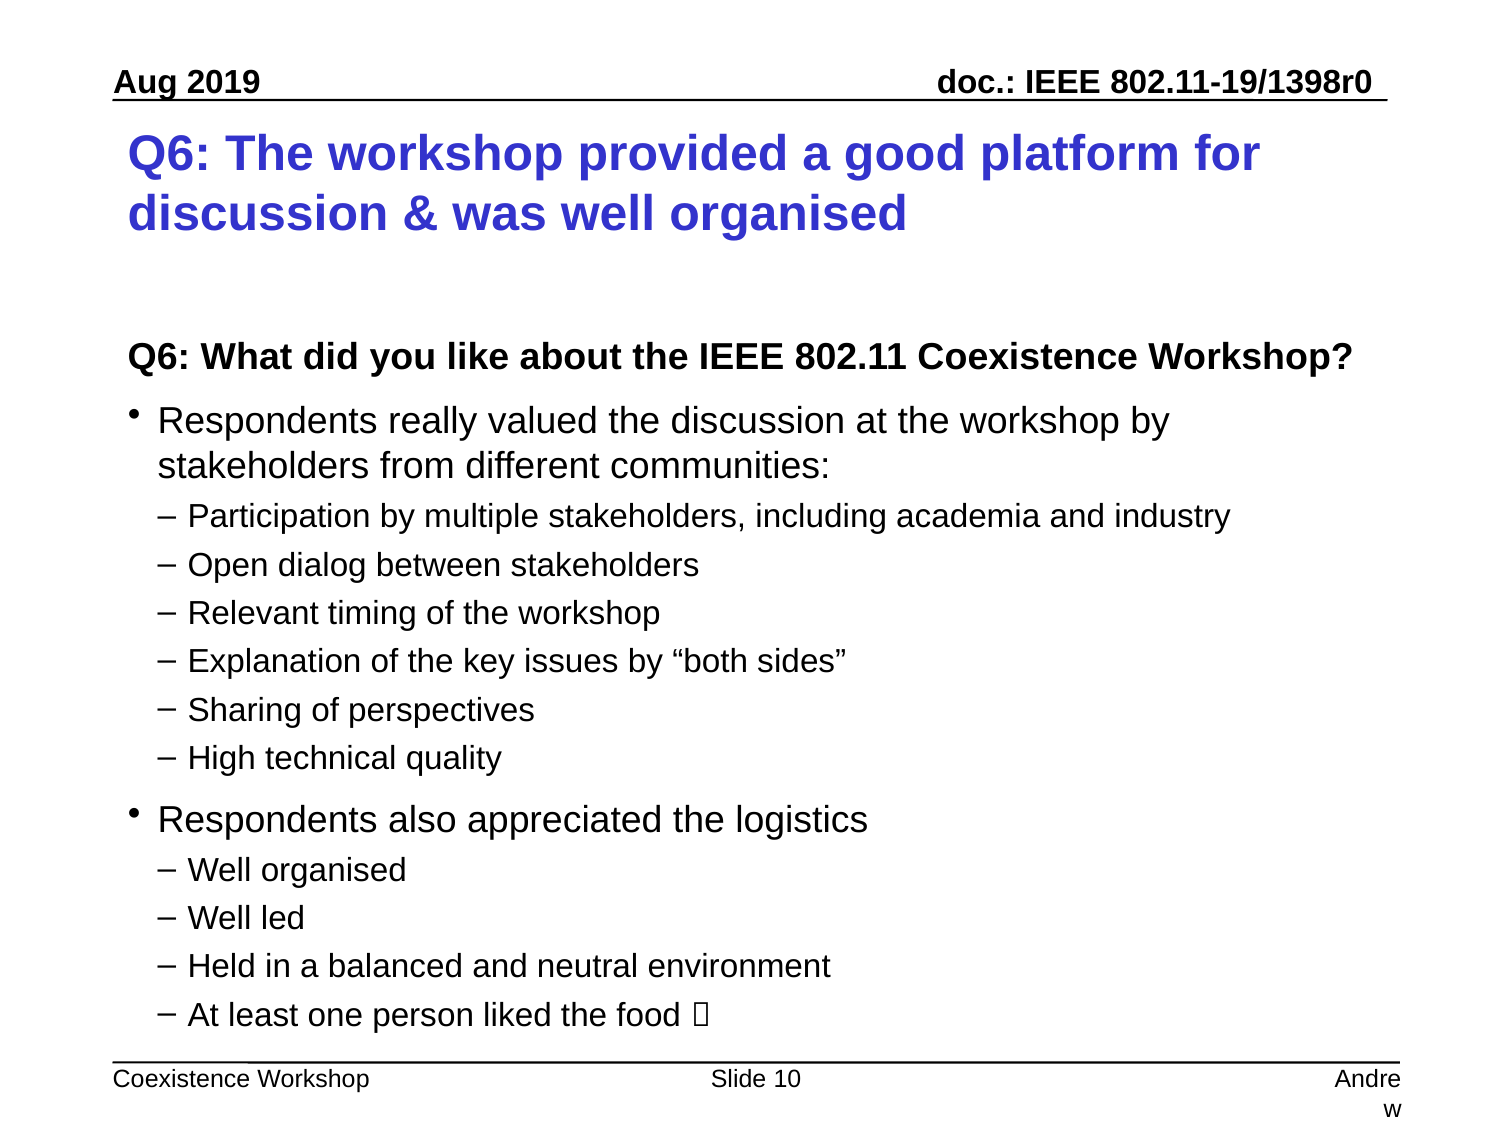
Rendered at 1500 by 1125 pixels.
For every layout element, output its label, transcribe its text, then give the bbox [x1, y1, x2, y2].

list Q6: What did you like about the IEEE 802.11 Coexistence Workshop? Respondents really valued the discussion at the workshop by stakeholders from different communities: Participation by multiple stakeholders, including academia and industry Open dialog between stakeholders Relevant timing of the workshop Explanation of the key issues by “both sides” Sharing of perspectives High technical quality Respondents also appreciated the logistics Well organised Well led Held in a balanced and neutral environment At least one person liked the food  [112, 324, 1388, 1000]
title Q6: The workshop provided a good platform for discussion & was well organised [112, 112, 1388, 288]
footer Andrew Myles, Cisco [1320, 1061, 1402, 1093]
slide_number Slide 10 [709, 1061, 803, 1093]
